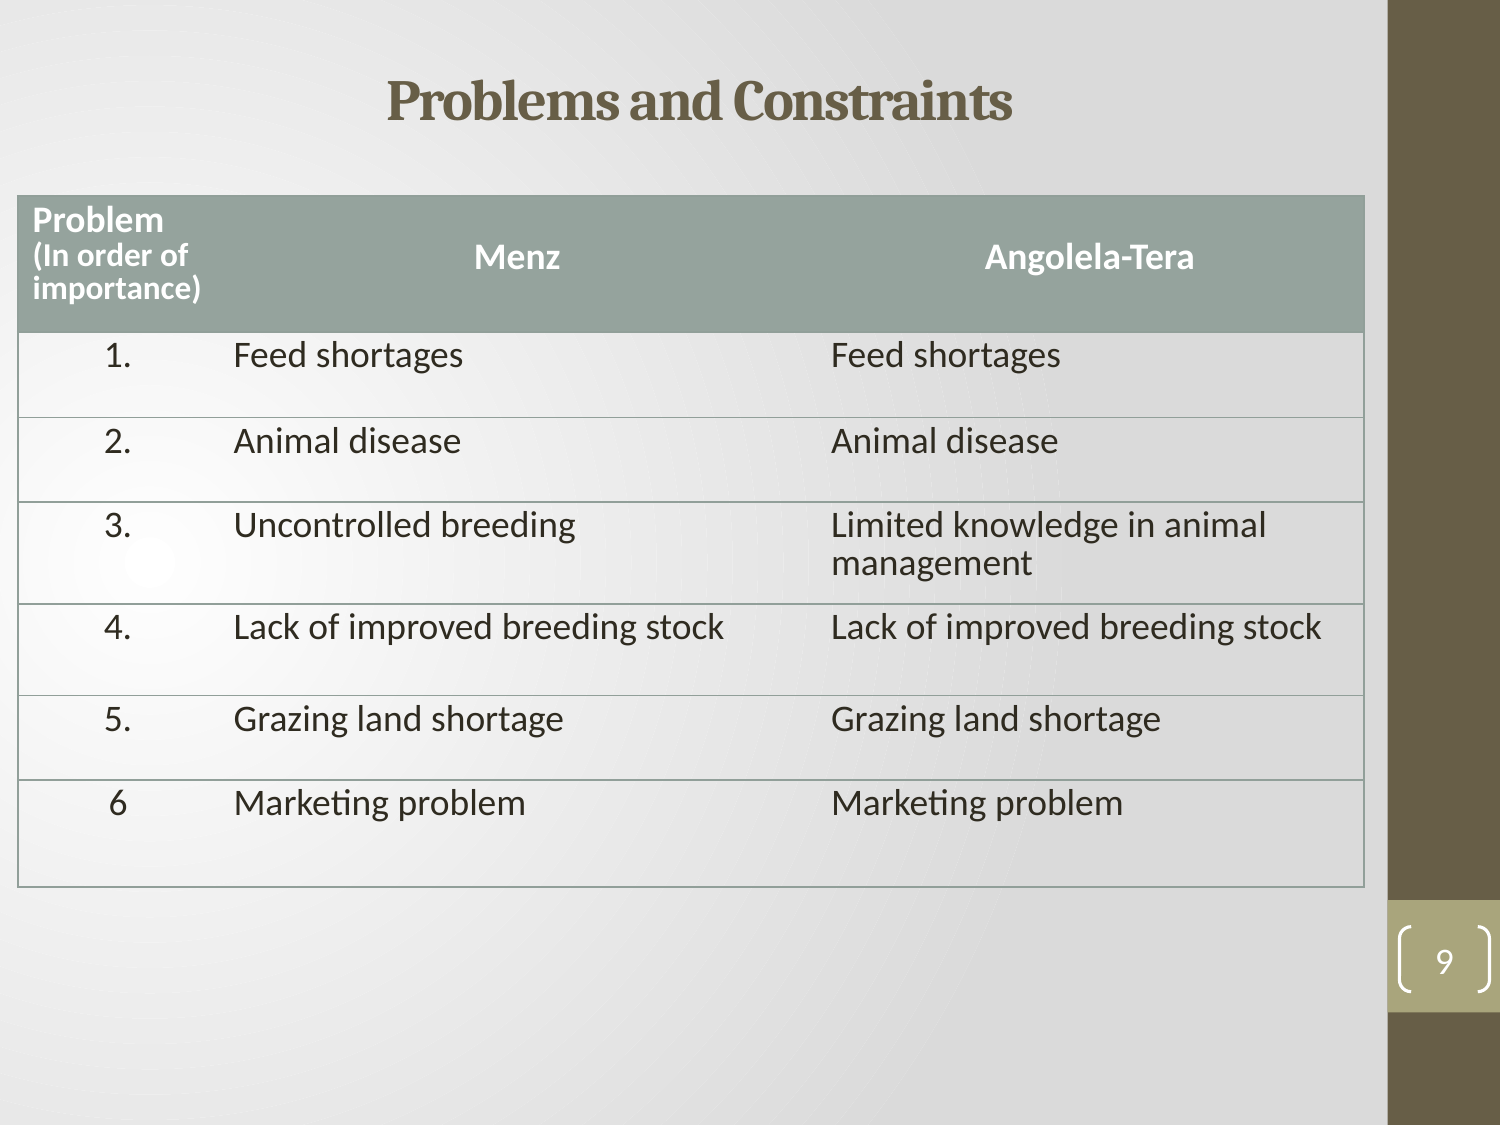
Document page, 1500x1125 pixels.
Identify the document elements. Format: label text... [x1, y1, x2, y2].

table_cell Limited knowledge in animal management [816, 503, 1363, 603]
table_cell Uncontrolled breeding [218, 503, 816, 603]
table_header Angolela-Tera [816, 197, 1363, 331]
table_cell Marketing problem [816, 781, 1363, 886]
table_cell Animal disease [816, 418, 1363, 501]
table_cell Feed shortages [218, 333, 816, 417]
table_cell Animal disease [218, 418, 816, 501]
table_cell 3. [19, 503, 218, 603]
table_cell 1. [19, 333, 218, 417]
table_cell Marketing problem [218, 781, 816, 886]
table_cell Feed shortages [816, 333, 1363, 417]
table_cell Lack of improved breeding stock [816, 605, 1363, 695]
table_cell Grazing land shortage [816, 696, 1363, 779]
table_cell Lack of improved breeding stock [218, 605, 816, 695]
table_cell 6 [19, 781, 218, 886]
table_cell 5. [19, 696, 218, 779]
table_cell Grazing land shortage [218, 696, 816, 779]
table_cell 2. [19, 418, 218, 501]
title Problems and Constraints [75, 45, 1325, 149]
table_header Problem (In order of importance) [19, 197, 218, 331]
table_header Menz [218, 197, 816, 331]
table_cell 4. [19, 605, 218, 695]
slide_number 9 [1397, 925, 1492, 994]
